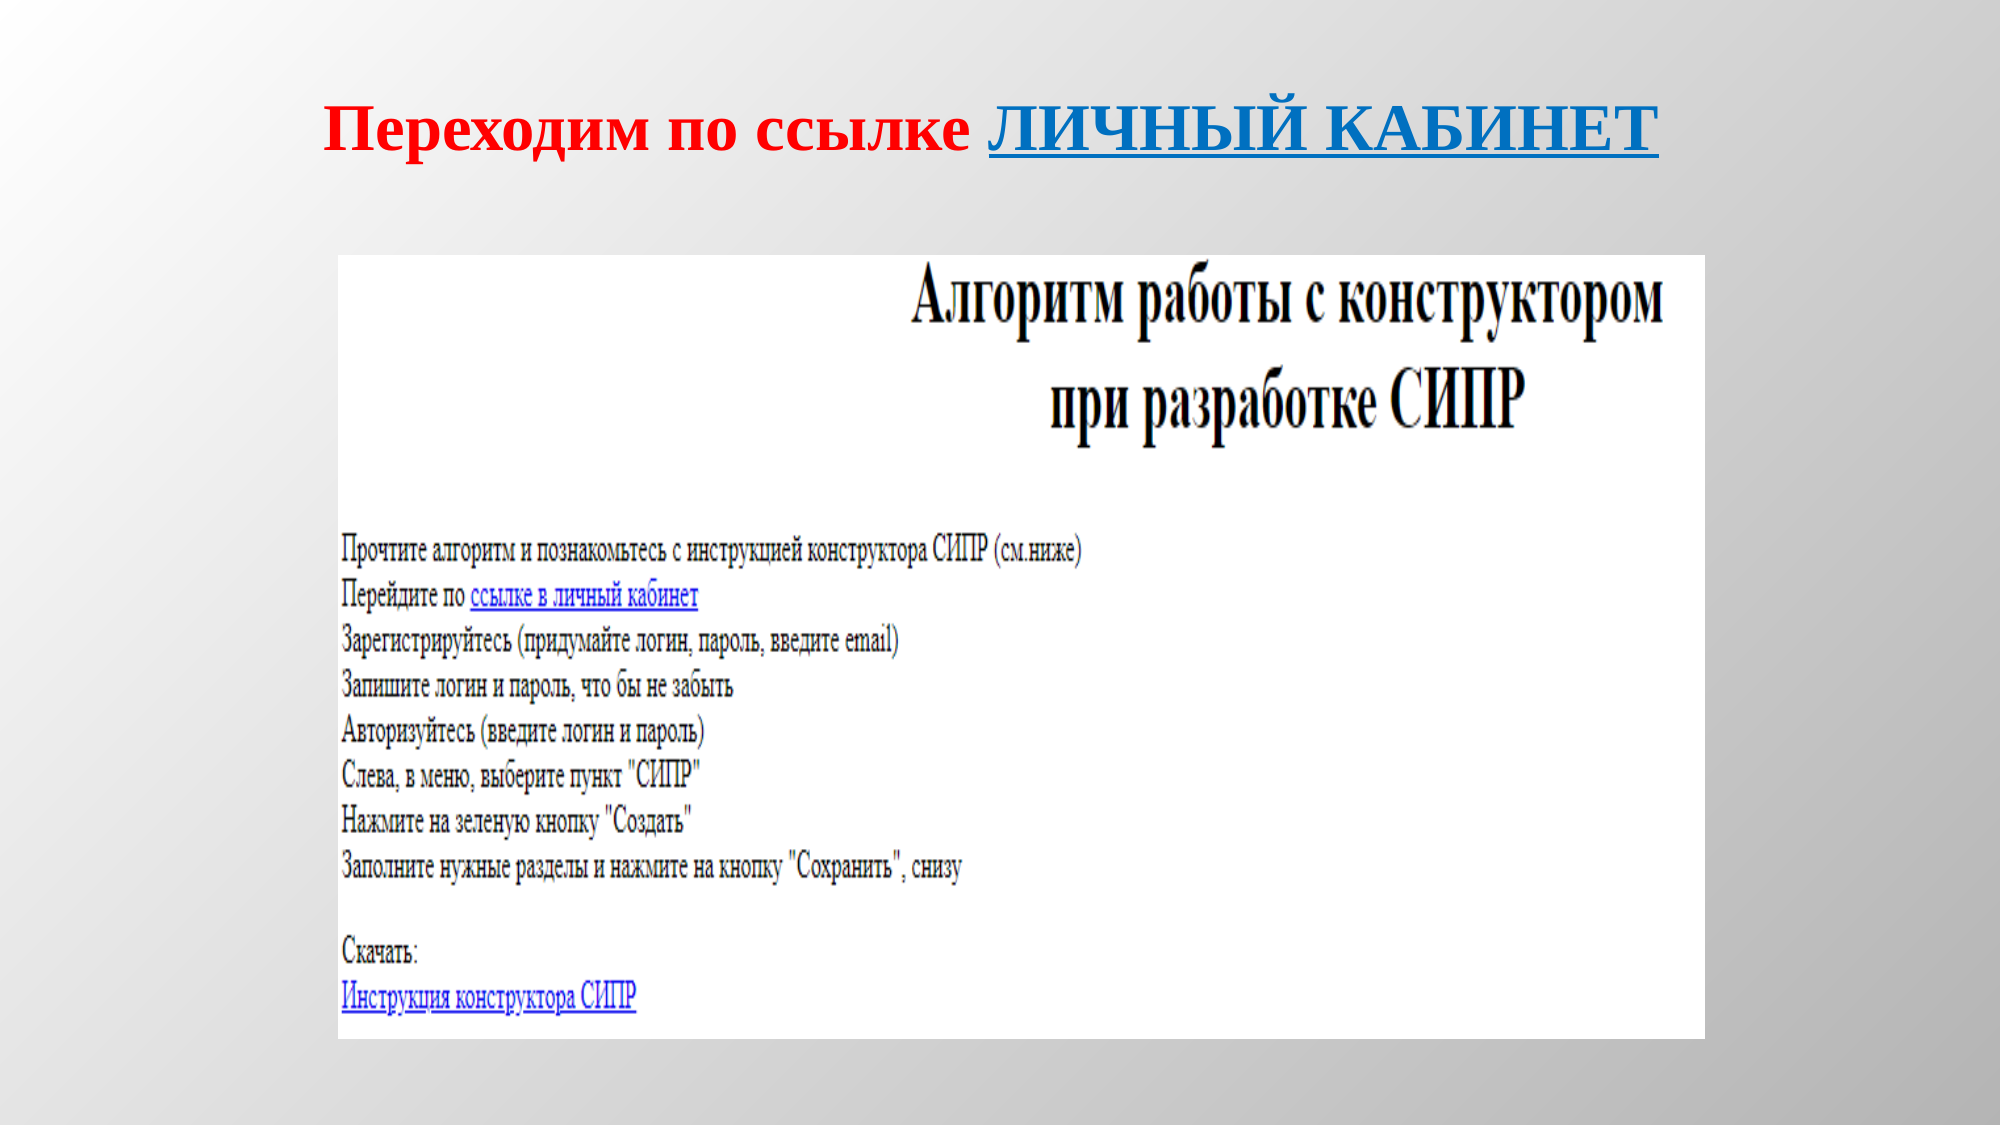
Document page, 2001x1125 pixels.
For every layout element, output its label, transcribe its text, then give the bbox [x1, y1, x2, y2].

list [338, 255, 1706, 1039]
title Переходим по ссылке ЛИЧНЫЙ КАБИНЕТ [308, 0, 1675, 188]
